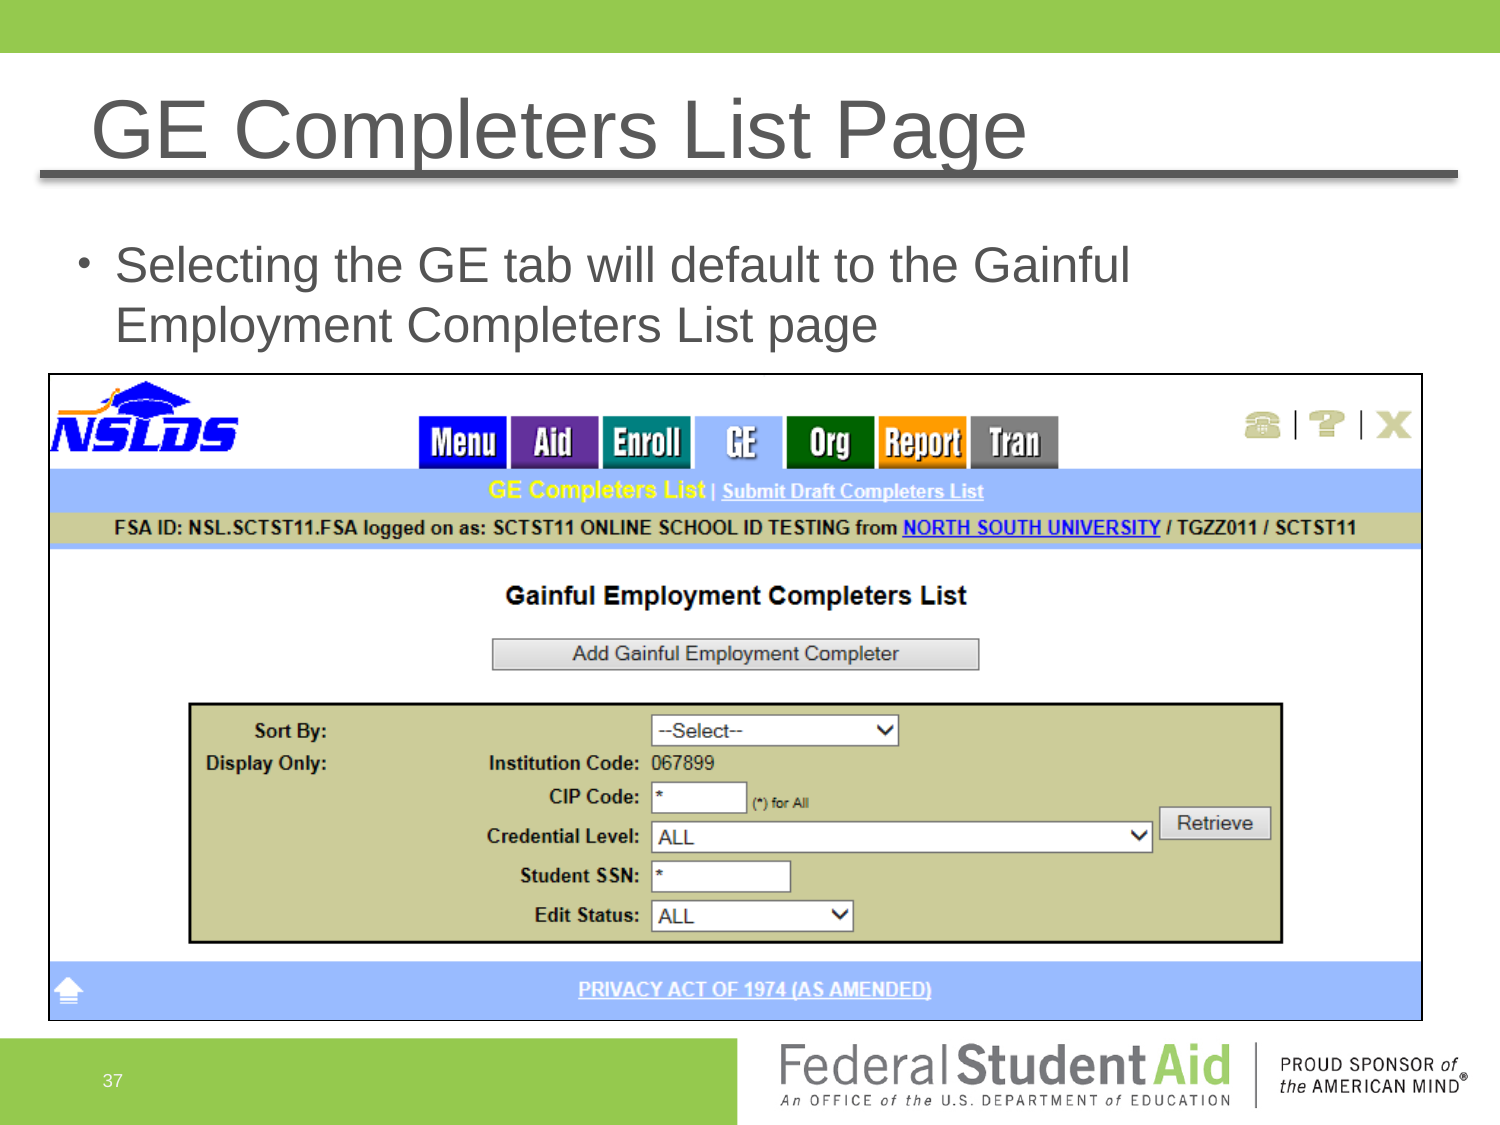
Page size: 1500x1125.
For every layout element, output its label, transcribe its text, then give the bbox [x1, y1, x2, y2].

list Selecting the GE tab will default to the Gainful Employment Completers List page [62, 224, 1438, 968]
slide_number 37 [87, 1050, 438, 1110]
picture [49, 374, 1488, 1125]
title GE Completers List Page [75, 67, 1479, 175]
